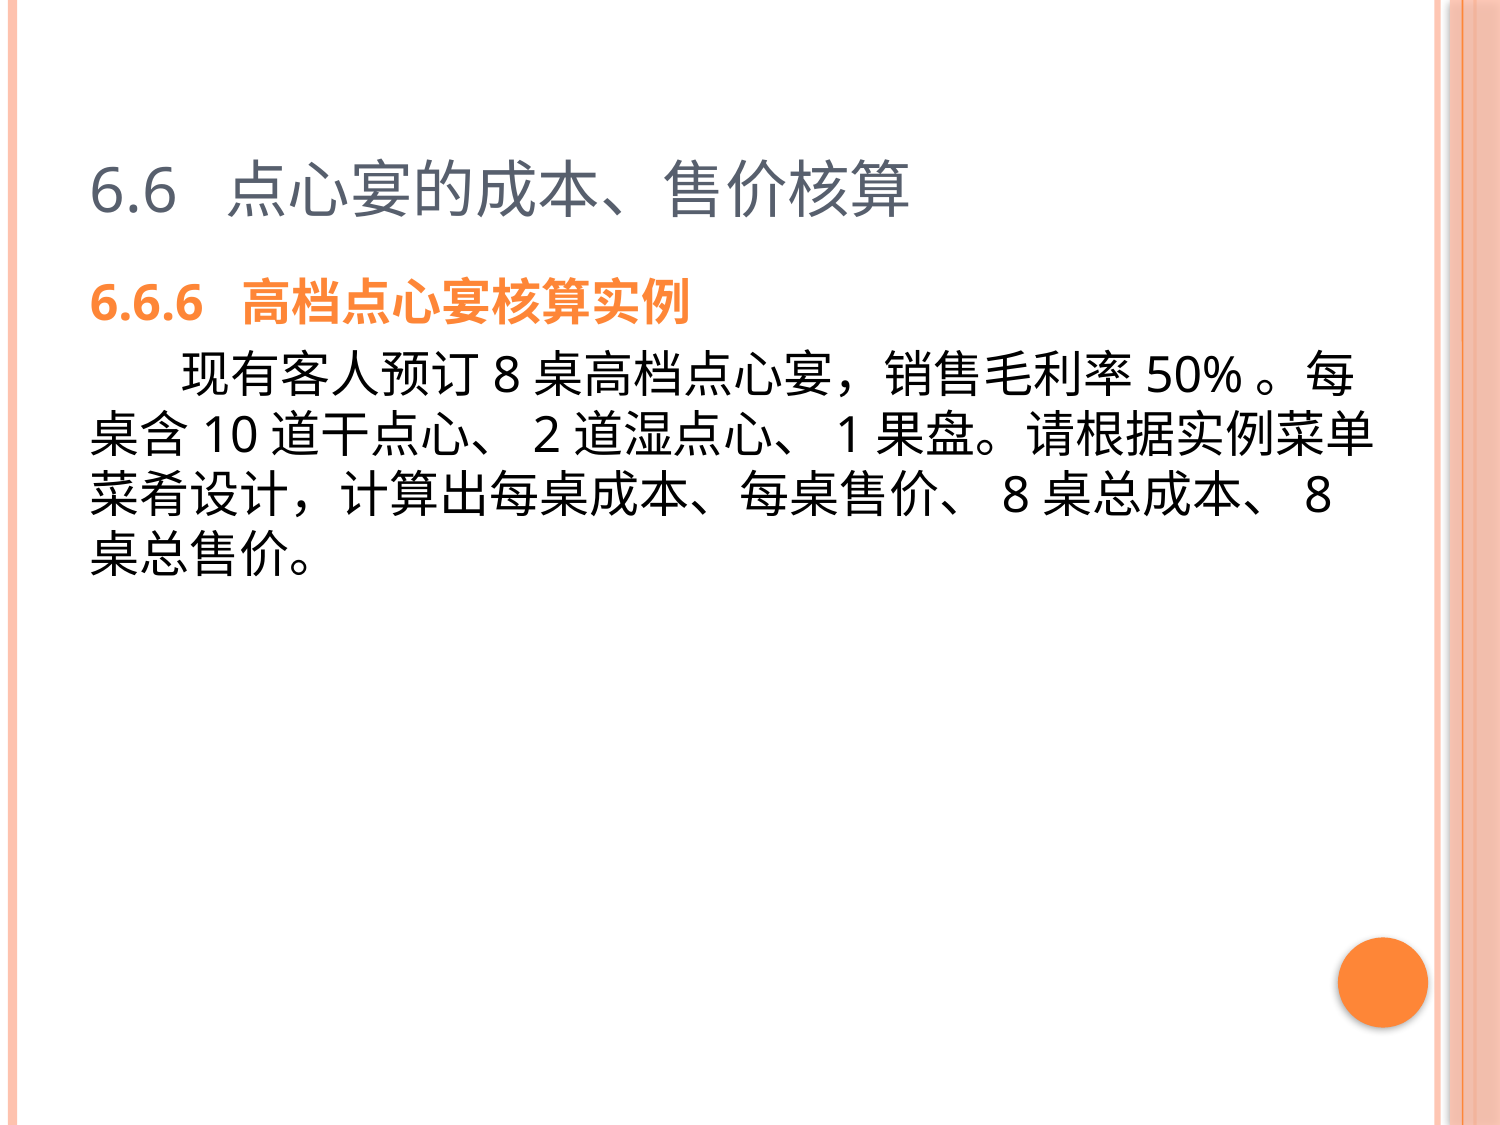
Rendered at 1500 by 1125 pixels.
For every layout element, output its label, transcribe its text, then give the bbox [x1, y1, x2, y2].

title 6.6 点心宴的成本、售价核算 [75, 45, 1300, 233]
list 6.6.6 高档点心宴核算实例 现有客人预订8桌高档点心宴，销售毛利率50%。每桌含10道干点心、2道湿点心、1果盘。请根据实例菜单菜肴设计，计算出每桌成本、每桌售价、8桌总成本、8桌总售价。 [74, 262, 1407, 1063]
